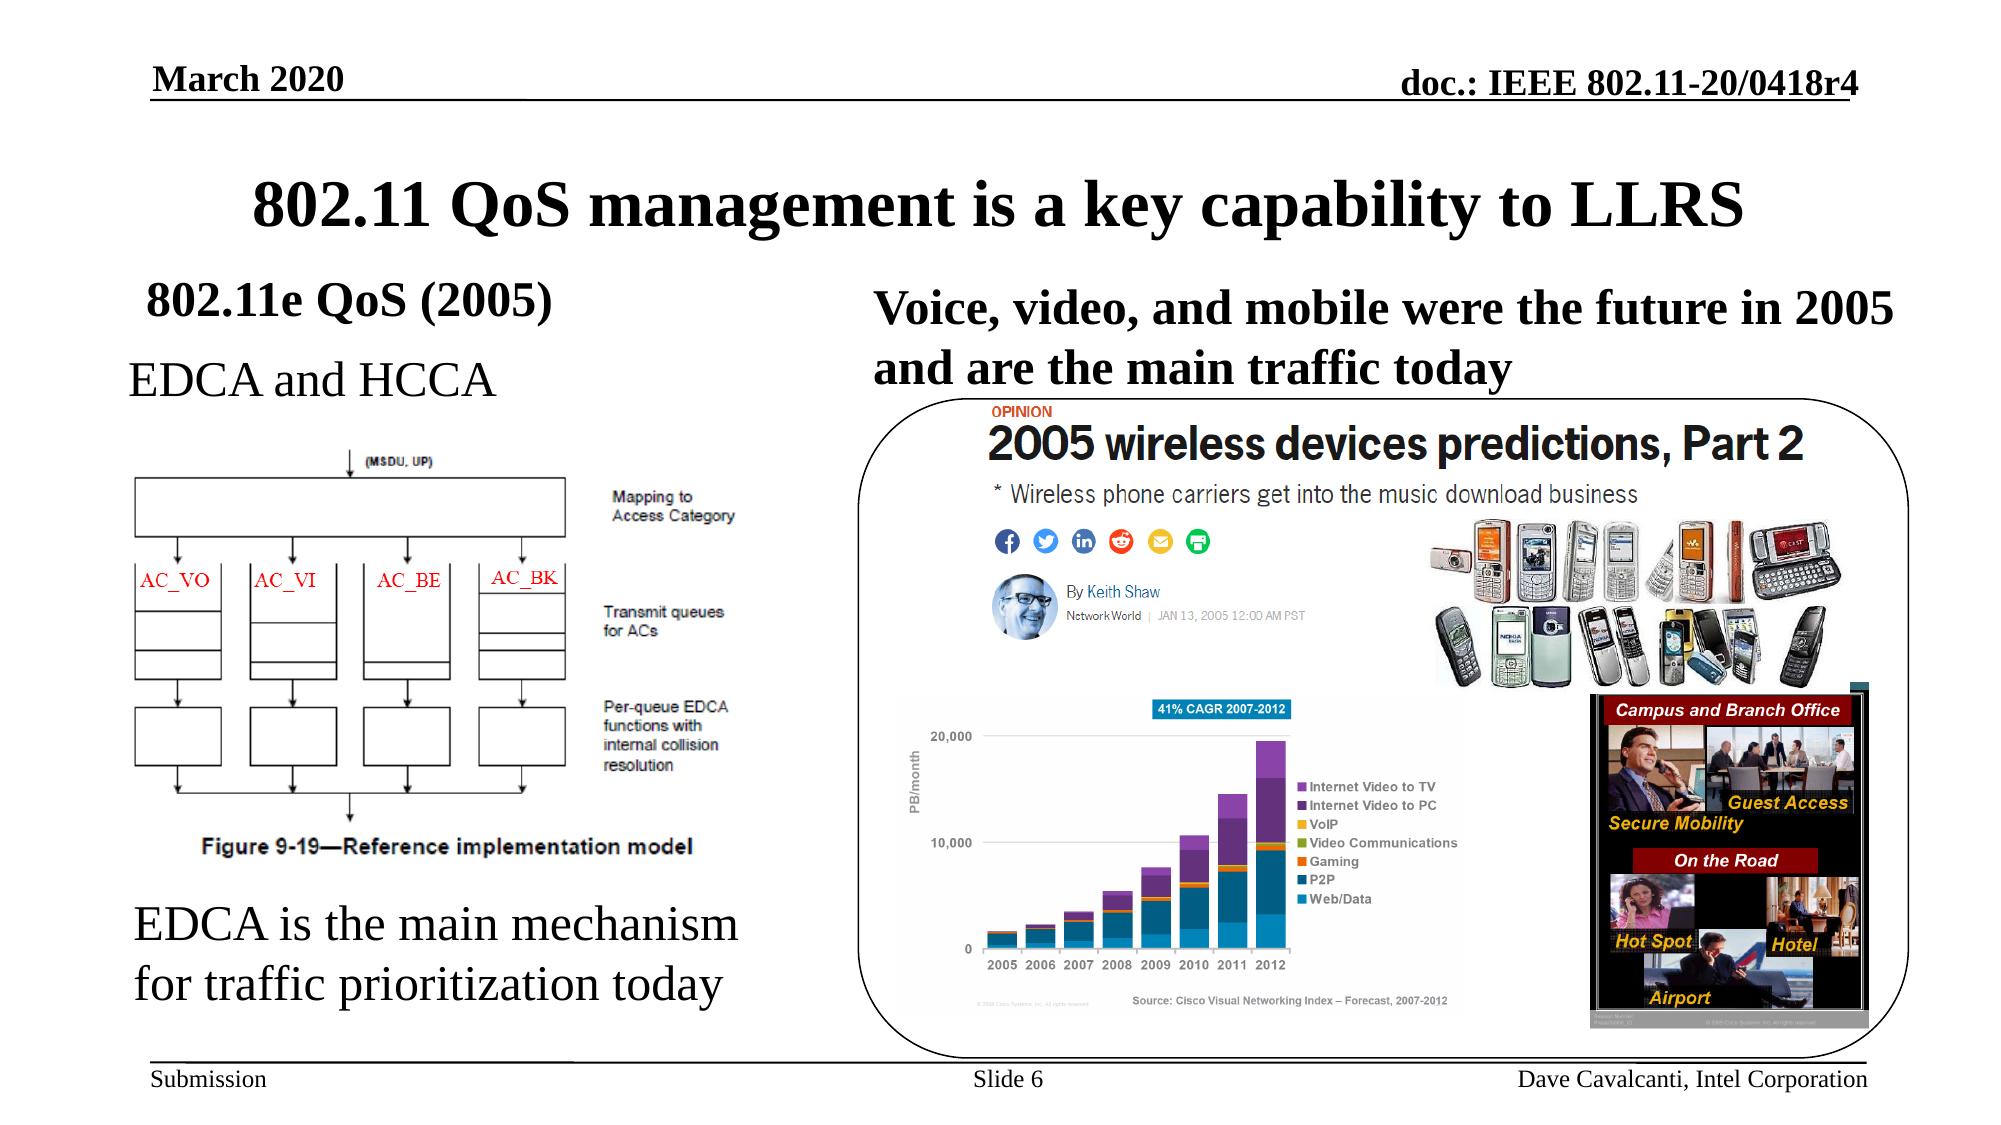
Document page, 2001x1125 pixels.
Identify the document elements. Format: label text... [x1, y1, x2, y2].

text_box EDCA is the main mechanism for traffic prioritization today [43, 883, 796, 1019]
text_box EDCA and HCCA [38, 339, 766, 415]
text_box [858, 401, 1854, 1058]
picture [82, 433, 811, 877]
text_box 802.11e QoS (2005) [131, 259, 796, 335]
text_box [1833, 404, 1909, 1028]
footer Dave Cavalcanti, Intel Corporation [1171, 1061, 1869, 1093]
text_box Voice, video, and mobile were the future in 2005 and are the main traffic today [858, 266, 1963, 402]
title 802.11 QoS management is a key capability to LLRS [149, 112, 1850, 288]
slide_number Slide 6 [950, 1061, 1067, 1123]
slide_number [152, 54, 563, 100]
picture [896, 398, 1869, 1034]
